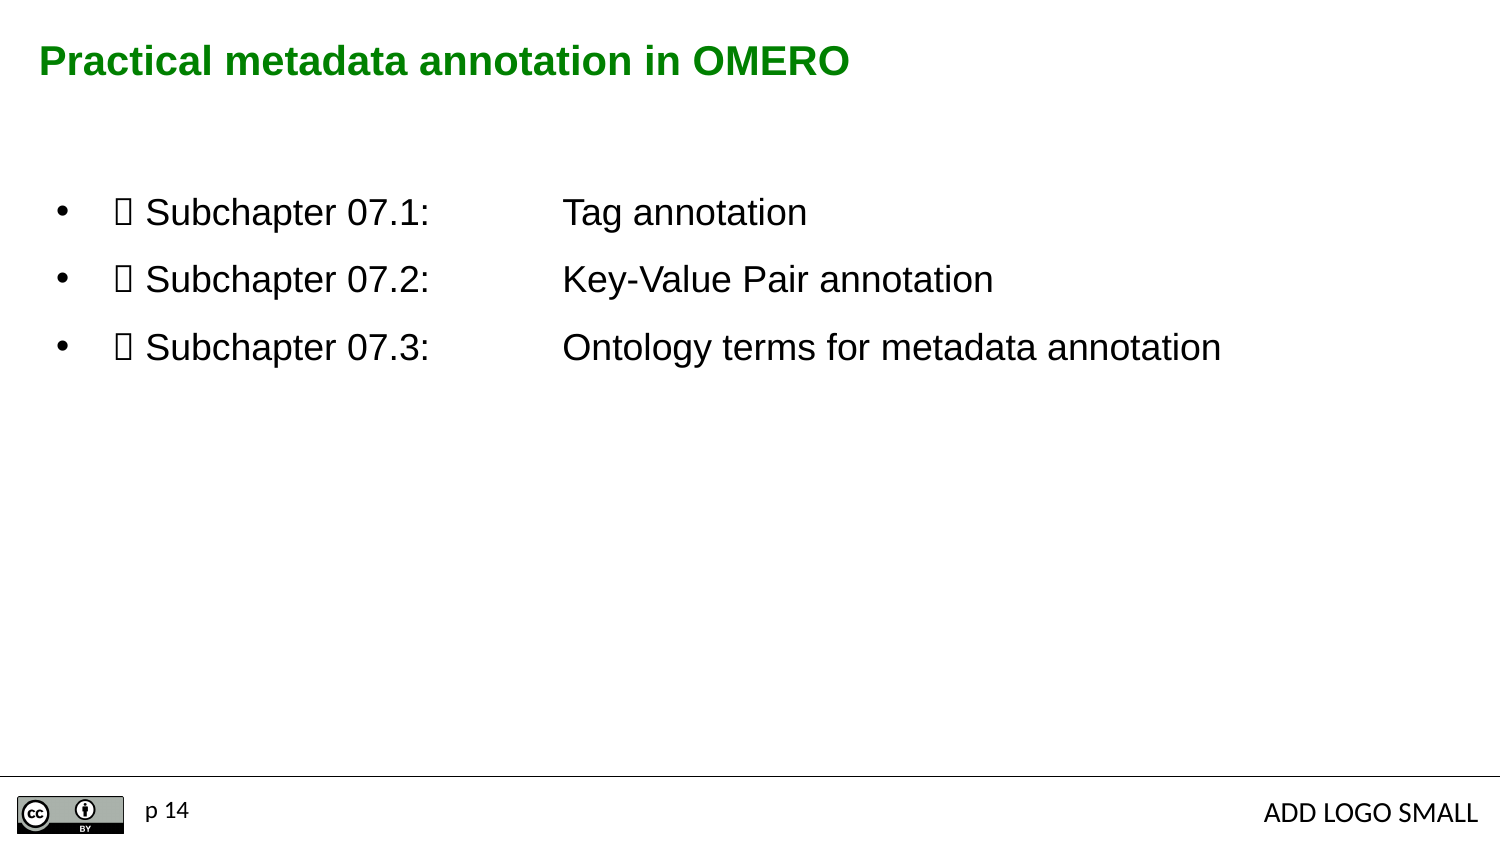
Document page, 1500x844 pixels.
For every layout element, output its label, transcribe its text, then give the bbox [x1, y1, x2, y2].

text_box Practical metadata annotation in OMERO [24, 26, 1395, 75]
text_box  Subchapter 07.1: Tag annotation  Subchapter 07.2: Key-Value Pair annotation  Subchapter 07.3: Ontology terms for metadata annotation [41, 157, 1459, 511]
picture [17, 796, 124, 834]
